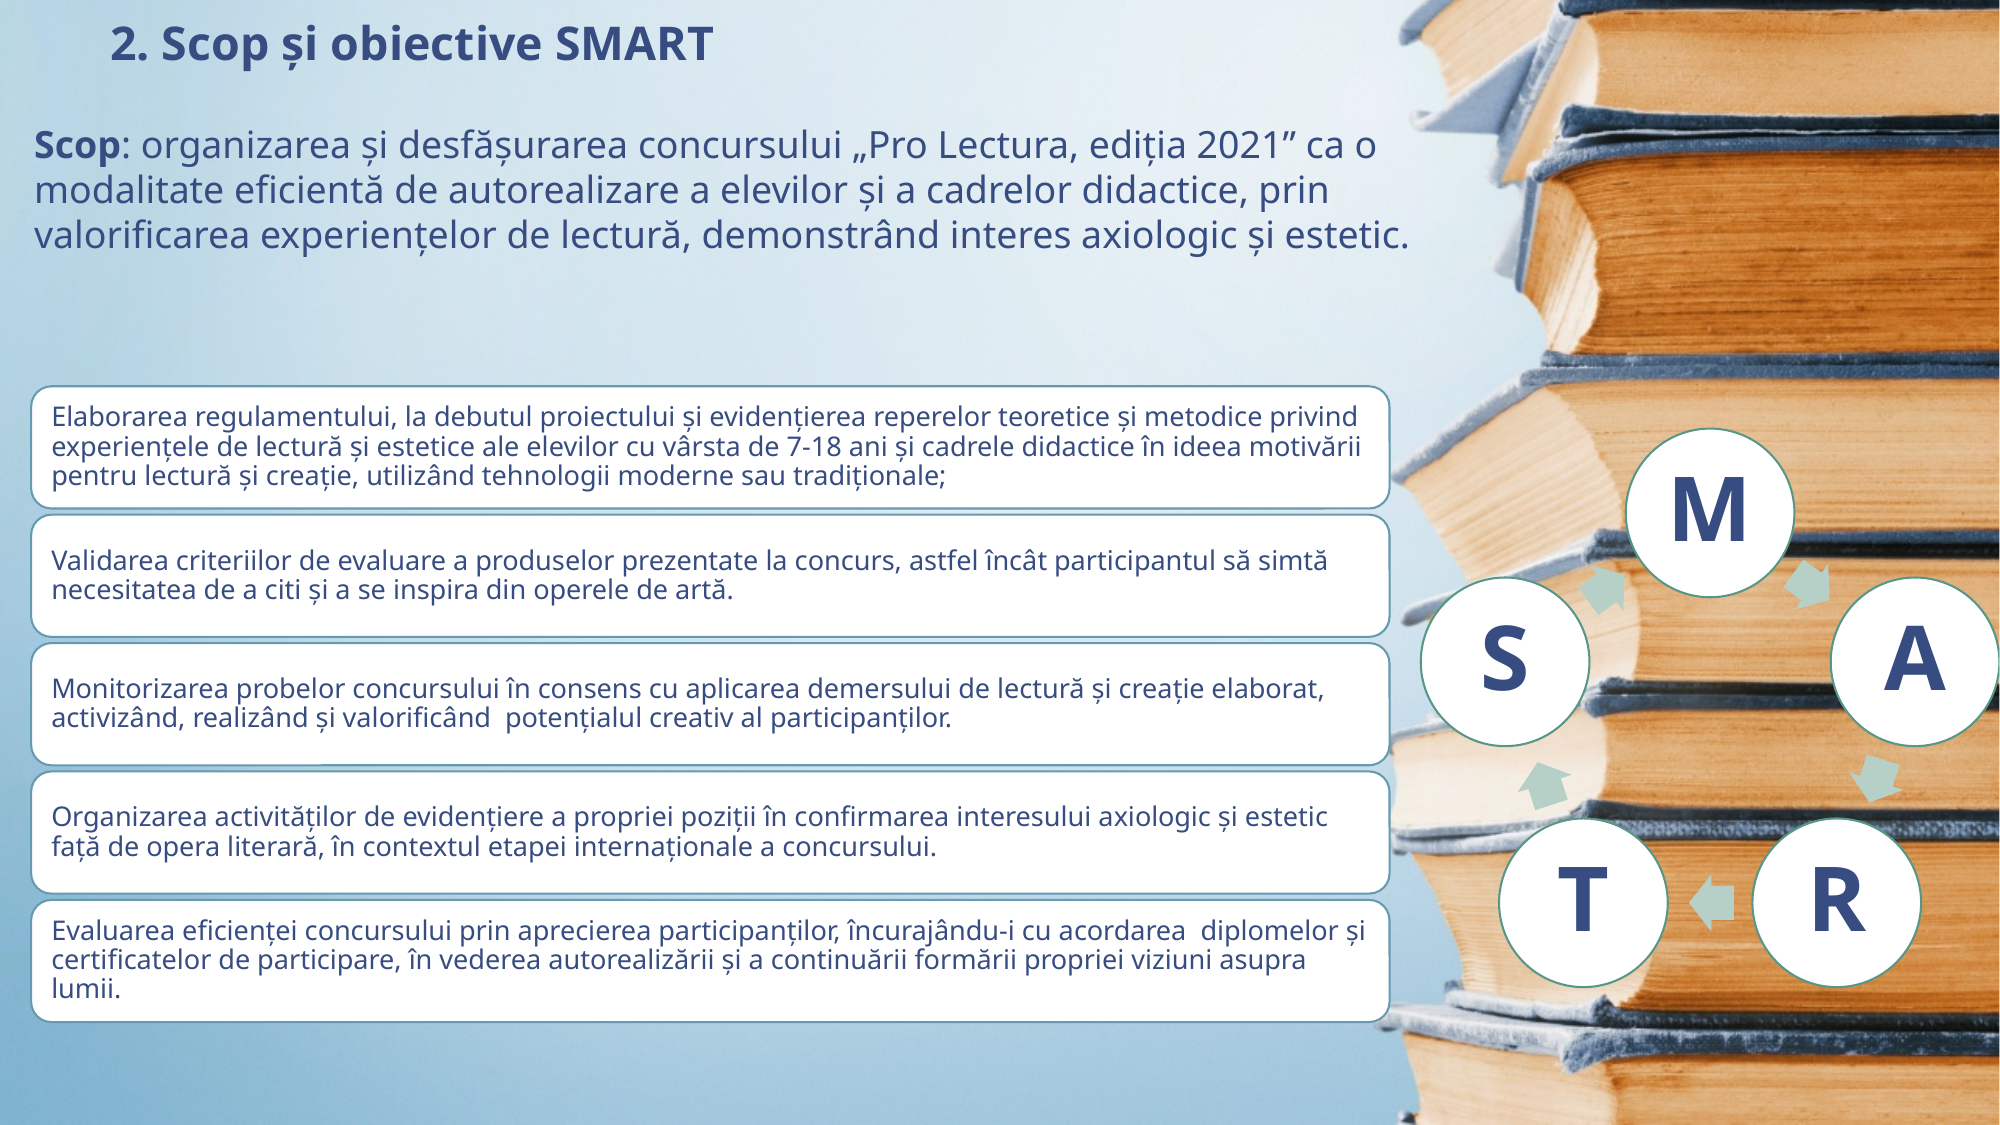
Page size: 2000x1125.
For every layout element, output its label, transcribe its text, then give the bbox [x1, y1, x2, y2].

list 2. Scop și obiective SMART [90, 7, 1240, 81]
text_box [1420, 373, 2000, 1043]
text_box Scop: organizarea și desfășurarea concursului „Pro Lectura, ediția 2021” ca o modalitate eficientă de autorealizare a elevilor și a cadrelor didactice, prin valorificarea experiențelor de lectură, demonstrând interes axiologic și estetic. [19, 113, 1484, 264]
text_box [31, 314, 1390, 1095]
title [42, 361, 1520, 1106]
picture [0, 0, 2000, 1125]
